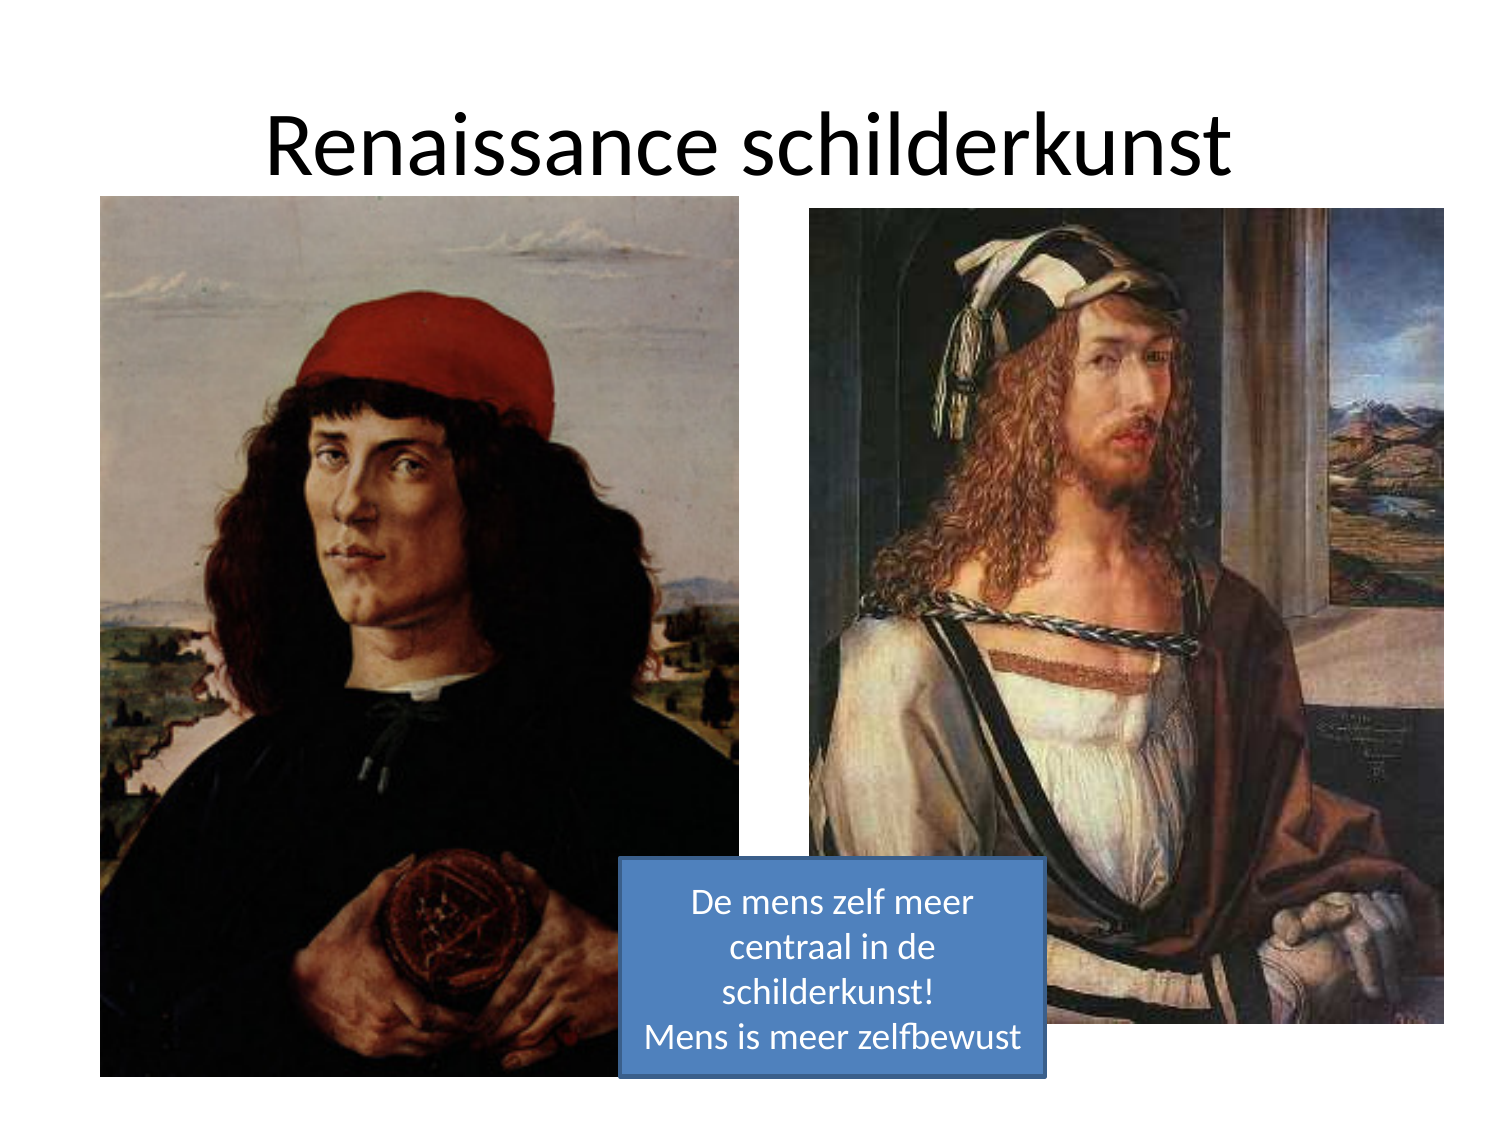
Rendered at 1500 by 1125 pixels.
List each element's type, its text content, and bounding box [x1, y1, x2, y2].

picture [100, 195, 739, 1077]
title Renaissance schilderkunst [75, 45, 1425, 233]
text_box De mens zelf meer centraal in de schilderkunst! Mens is meer zelfbewust [743, 856, 1047, 1079]
picture [808, 207, 1444, 1025]
